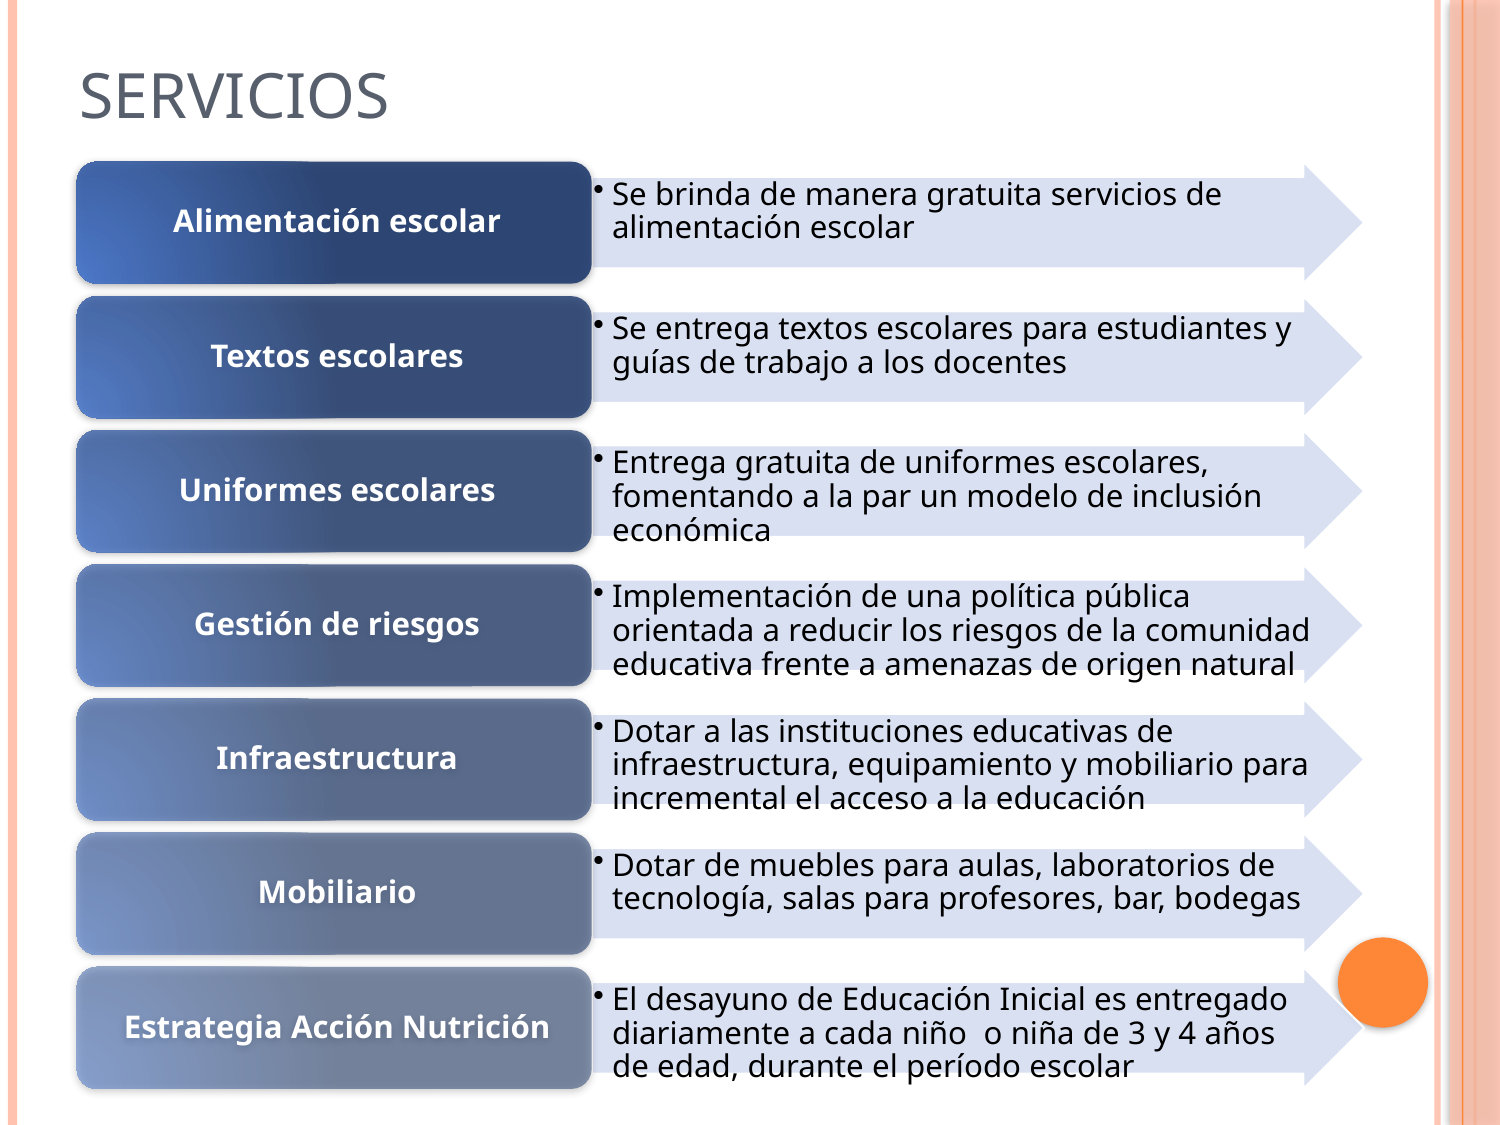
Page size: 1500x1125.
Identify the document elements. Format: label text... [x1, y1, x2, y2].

title SERVICIOS [64, 30, 1290, 139]
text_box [76, 160, 1365, 1091]
